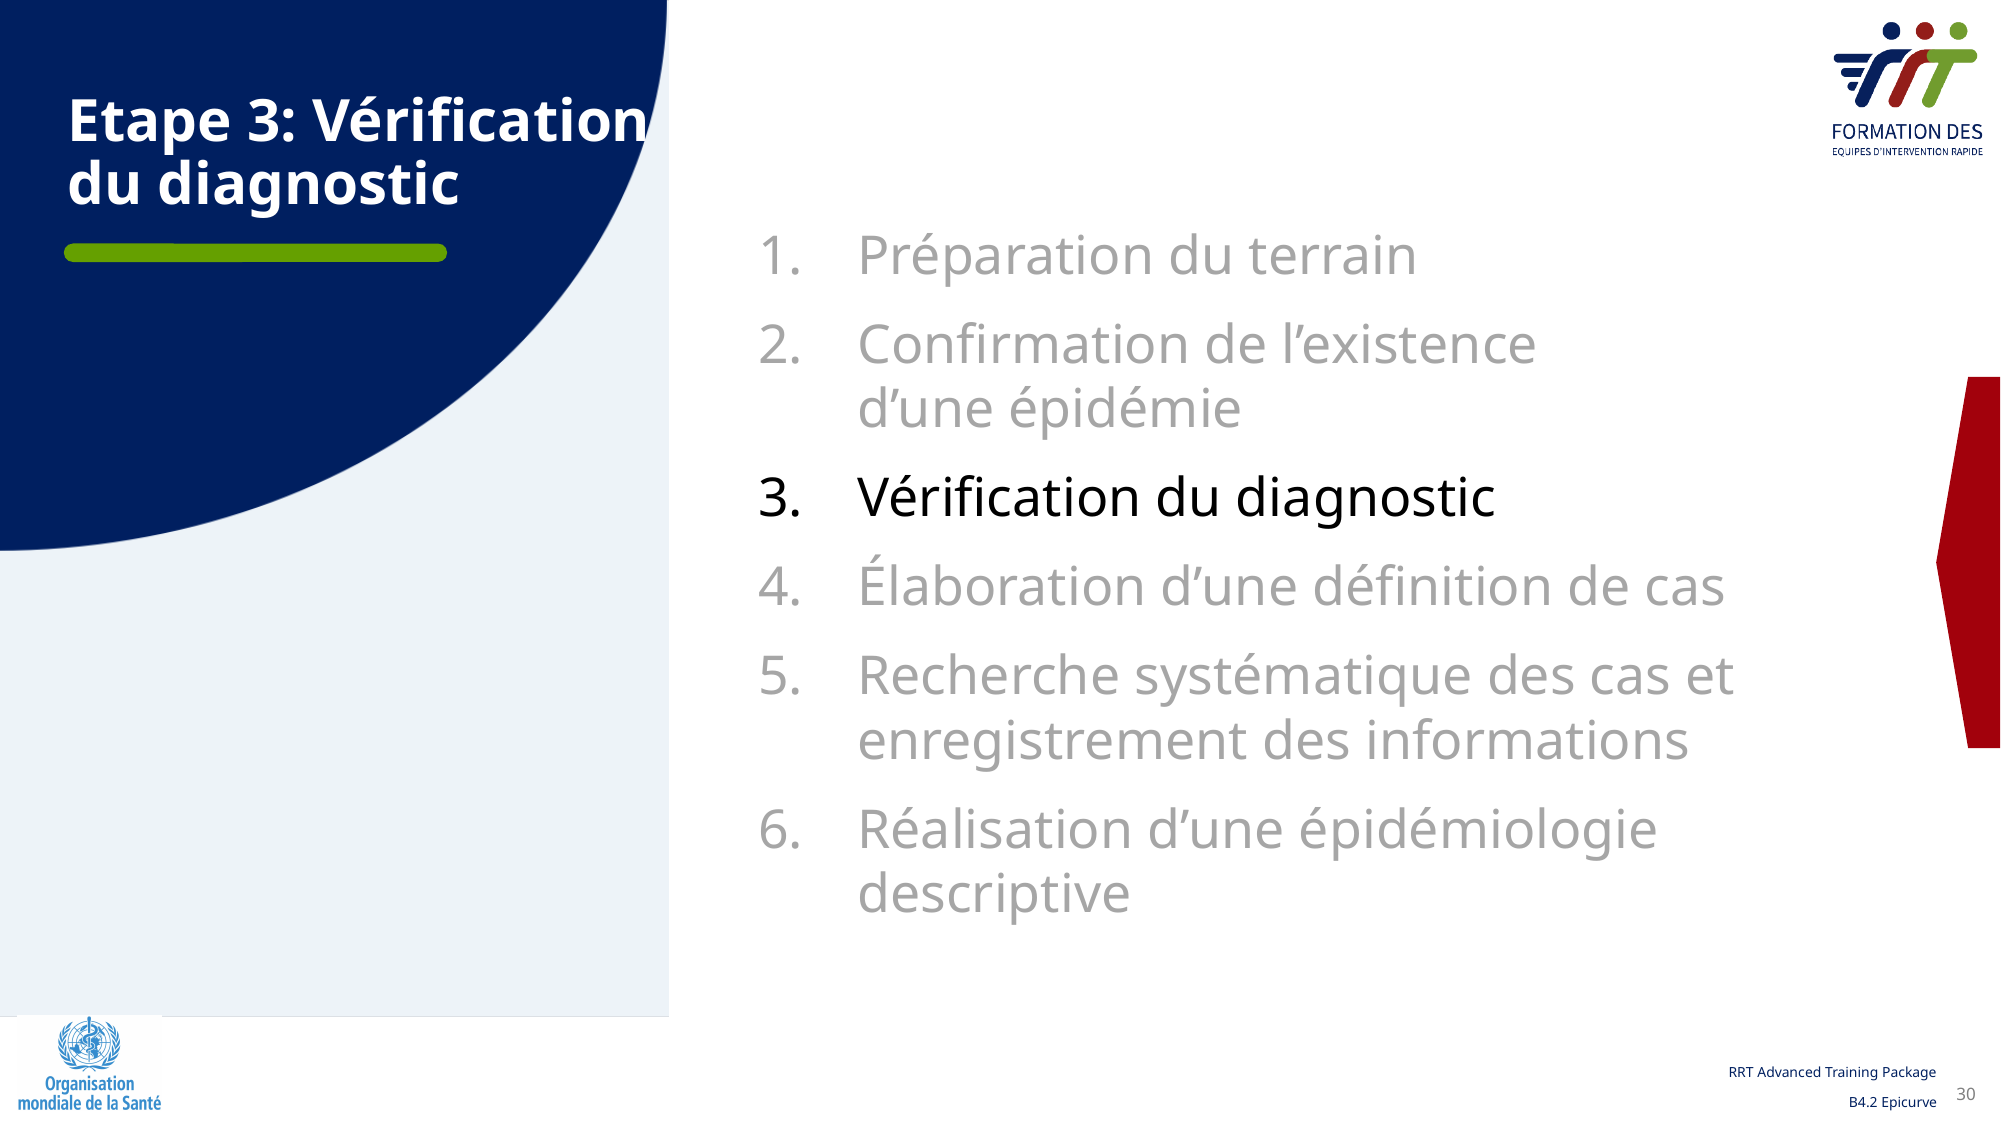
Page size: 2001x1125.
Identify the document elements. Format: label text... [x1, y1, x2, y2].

picture [0, 0, 669, 1111]
picture [1832, 21, 1983, 157]
title Etape 3: Vérification du diagnostic [59, 169, 667, 335]
text_box Préparation du terrain Confirmation de l’existence d’une épidémie Vérification du diagnostic Élaboration d’une définition de cas Recherche systématique des cas et enregistrement des informations Réalisation d’une épidémiologie descriptive [743, 213, 1888, 933]
